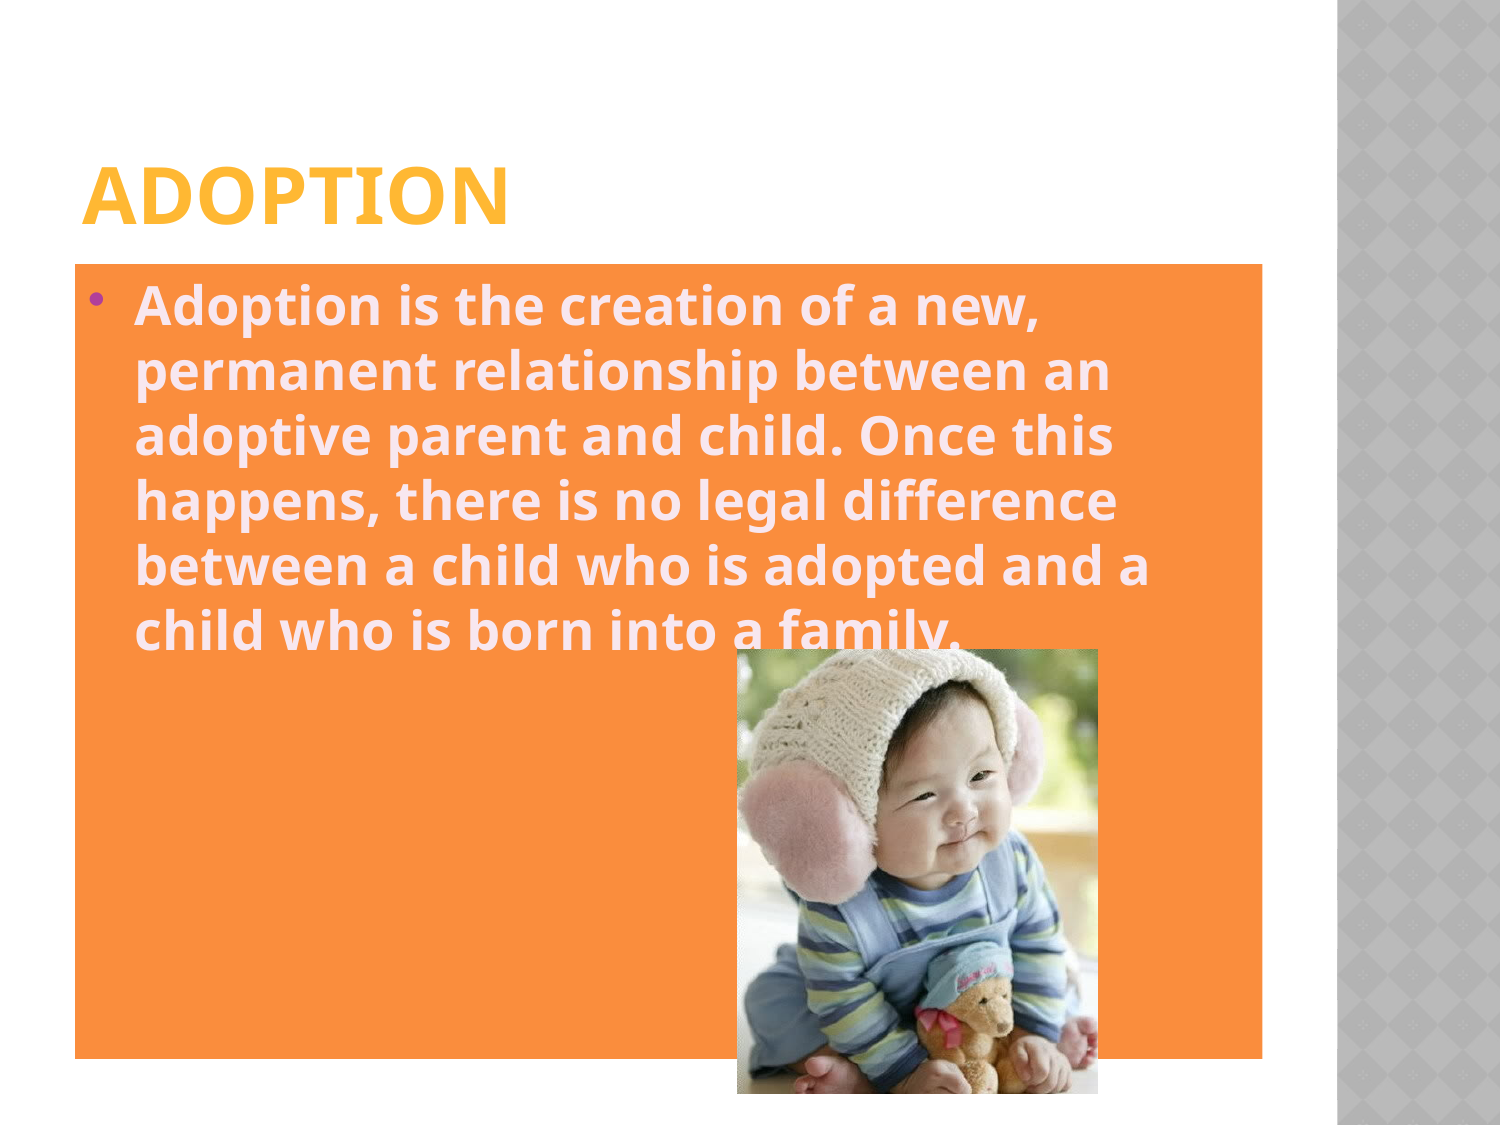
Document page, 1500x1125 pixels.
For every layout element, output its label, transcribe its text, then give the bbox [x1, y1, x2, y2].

list Adoption is the creation of a new, permanent relationship between an adoptive parent and child. Once this happens, there is no legal difference between a child who is adopted and a child who is born into a family. [75, 264, 1263, 1059]
picture [737, 649, 1099, 1094]
title Adoption [75, 52, 1263, 240]
